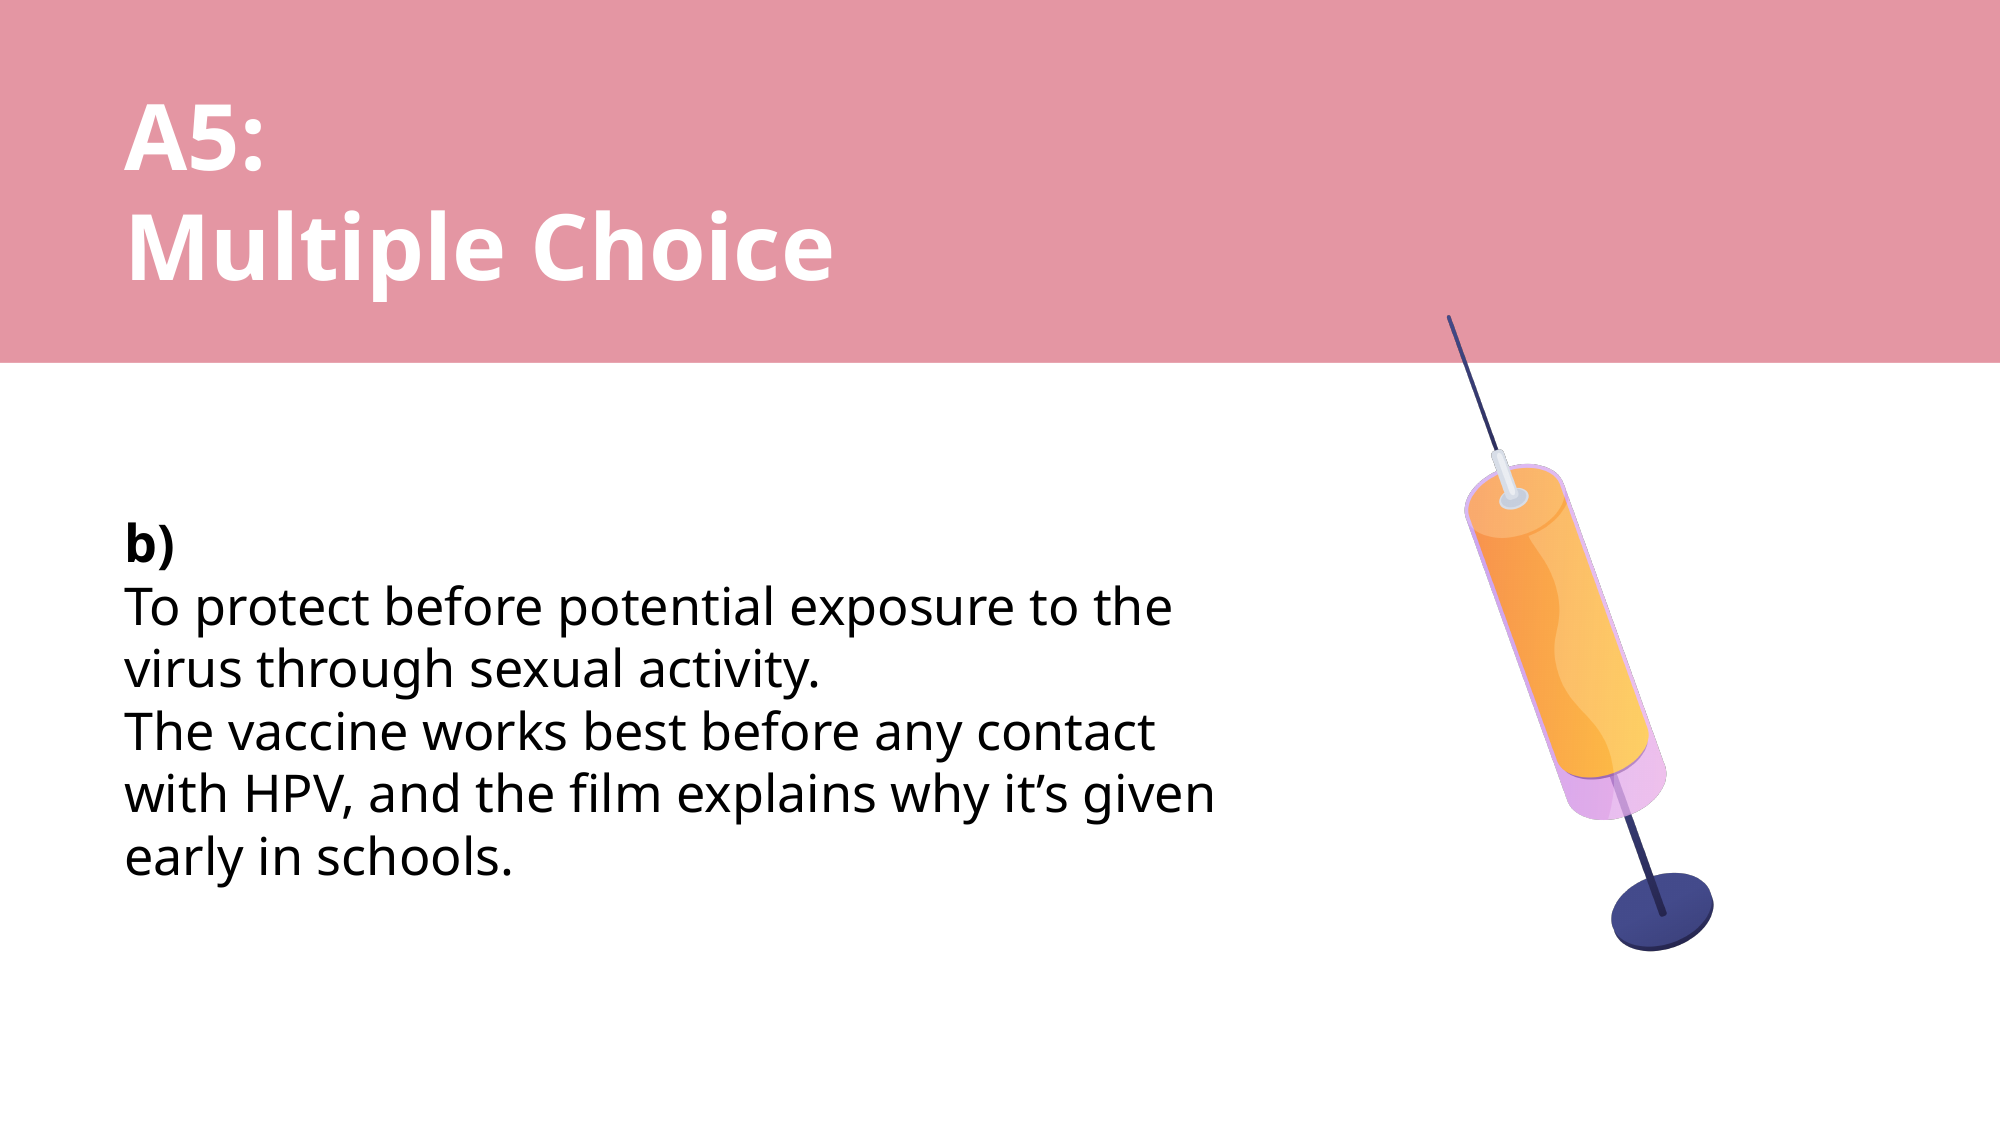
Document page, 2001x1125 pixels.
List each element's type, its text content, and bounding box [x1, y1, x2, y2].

picture [0, 0, 2000, 1036]
text_box b) To protect before potential exposure to the virus through sexual activity. The vaccine works best before any contact with HPV, and the film explains why it’s given early in schools. [109, 503, 1254, 893]
